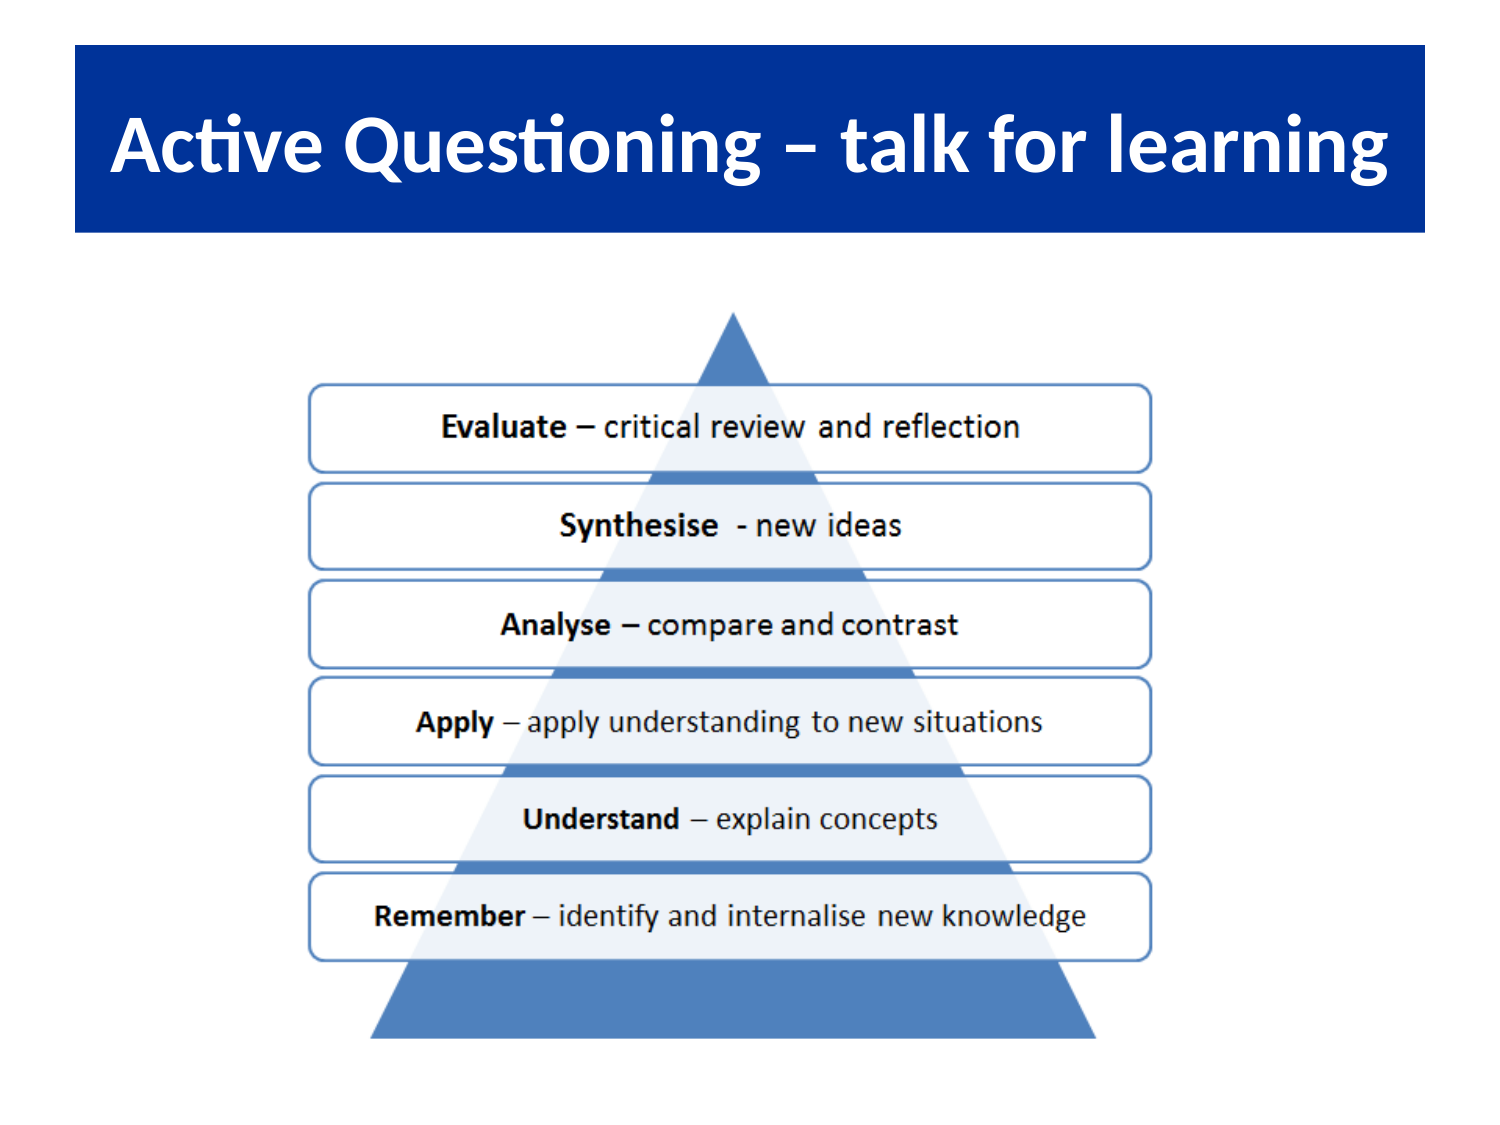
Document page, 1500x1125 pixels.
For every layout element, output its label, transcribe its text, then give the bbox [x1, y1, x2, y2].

title Active Questioning – talk for learning [75, 45, 1425, 233]
picture [229, 255, 1226, 1100]
